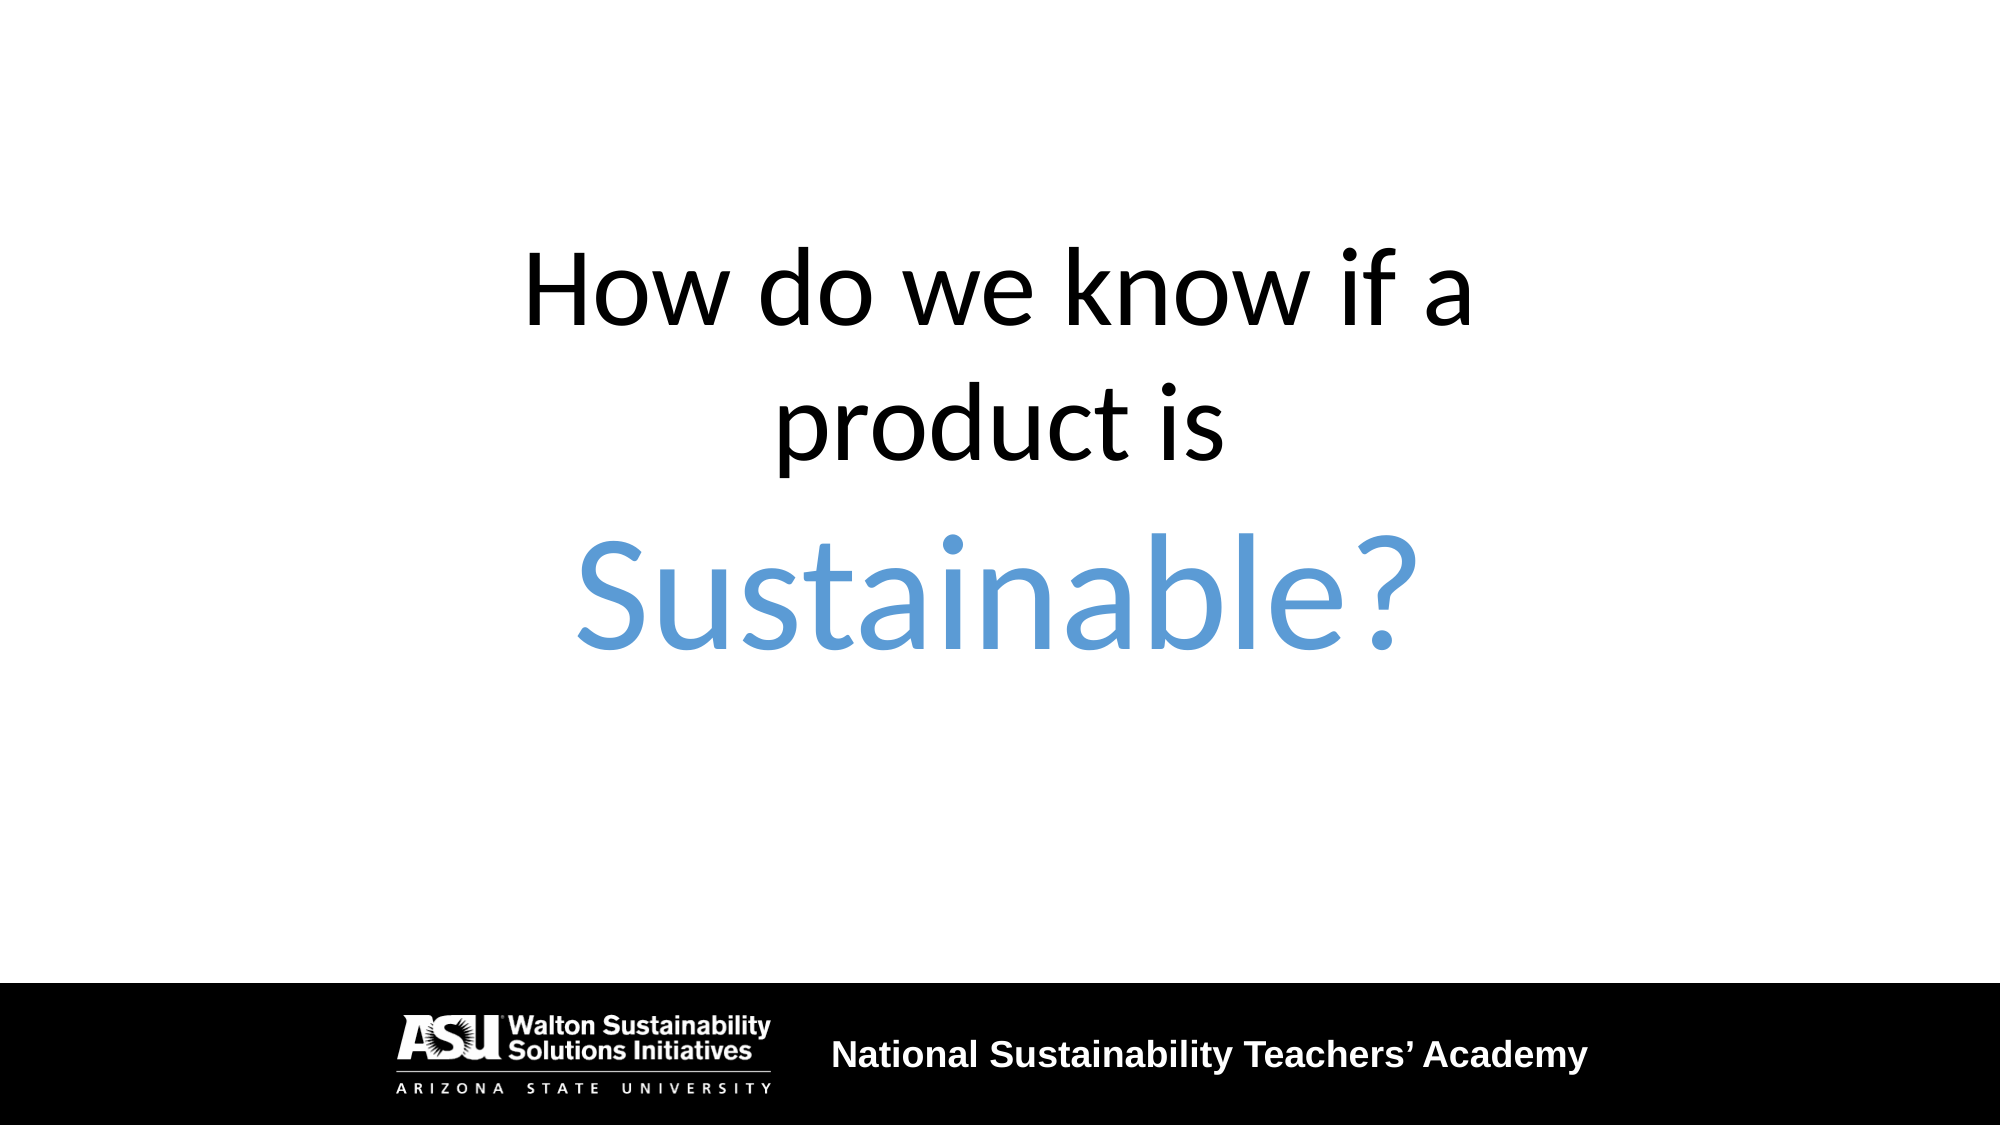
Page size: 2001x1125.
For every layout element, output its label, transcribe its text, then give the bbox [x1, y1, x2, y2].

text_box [396, 1014, 1604, 1094]
text_box How do we know if a product is Sustainable? [383, 205, 1617, 691]
text_box [0, 983, 2000, 1125]
